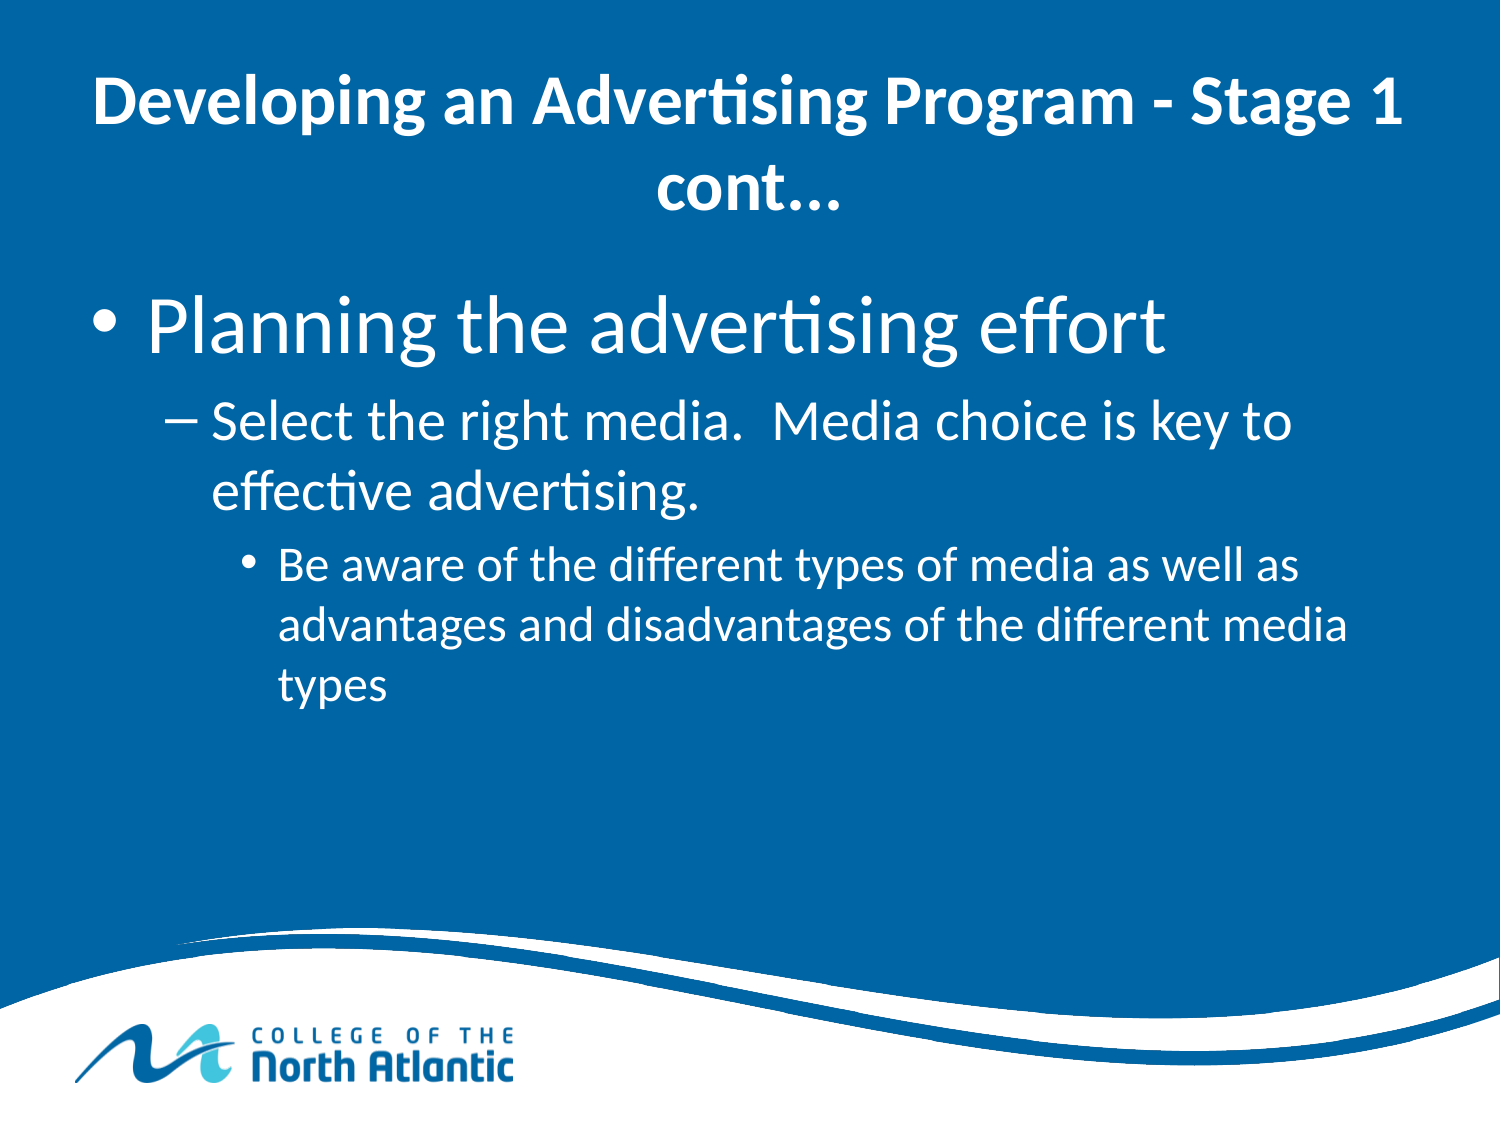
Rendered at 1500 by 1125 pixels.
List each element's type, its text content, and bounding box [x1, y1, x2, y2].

picture [0, 928, 1500, 1125]
title Developing an Advertising Program - Stage 1 cont... [75, 45, 1425, 233]
list Planning the advertising effort Select the right media. Media choice is key to effective advertising. Be aware of the different types of media as well as advantages and disadvantages of the different media types [75, 262, 1425, 900]
